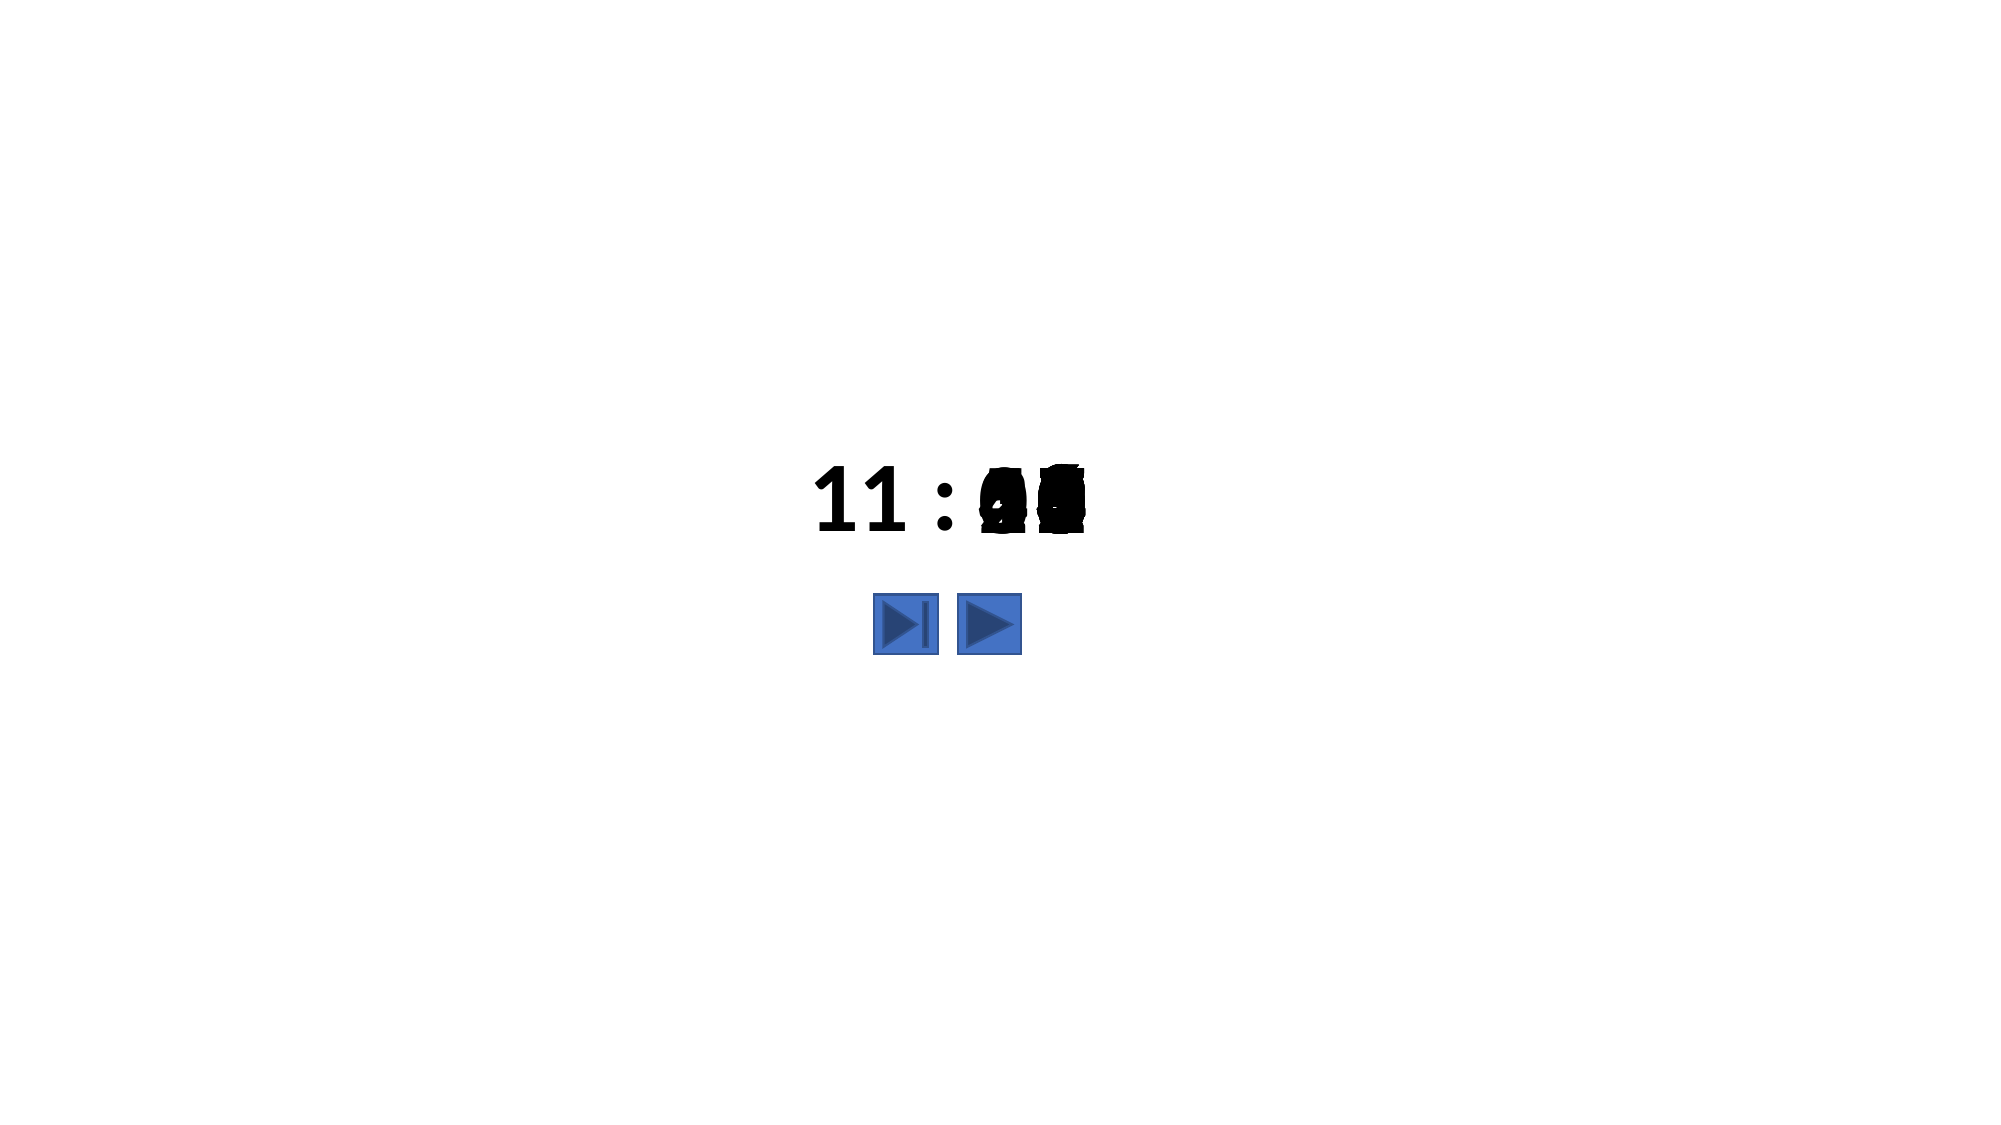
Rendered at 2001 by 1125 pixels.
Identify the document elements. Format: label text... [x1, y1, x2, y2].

slide_number 10 [784, 461, 925, 522]
